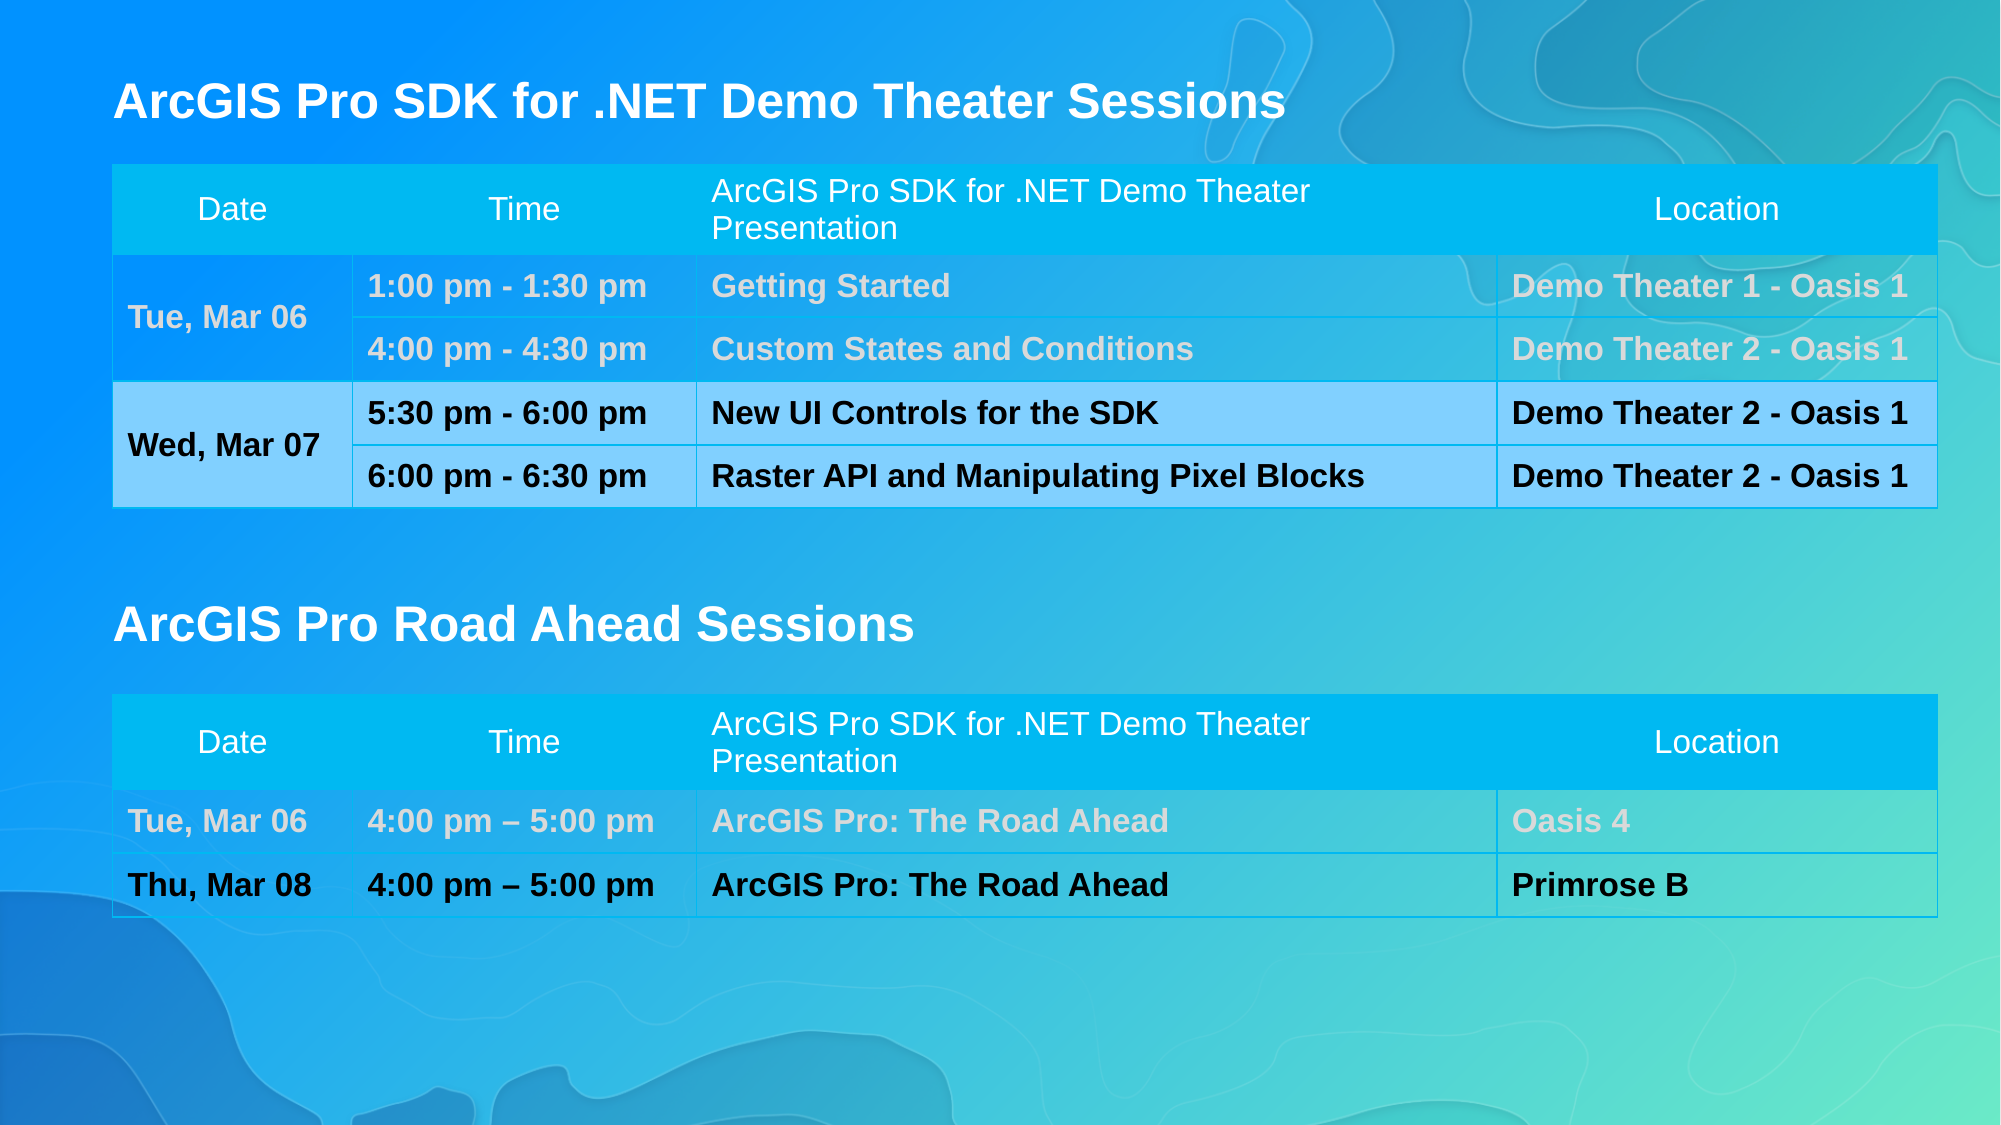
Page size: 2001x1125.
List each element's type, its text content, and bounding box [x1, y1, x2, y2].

title ArcGIS Pro SDK for .NET Demo Theater Sessions [112, 68, 1889, 130]
table_header Location [1498, 695, 1937, 789]
table_header Date [113, 695, 352, 789]
table_cell 1:00 pm - 1:30 pm [353, 255, 696, 316]
table_cell Tue, Mar 06 [113, 255, 352, 380]
picture [0, 768, 740, 1125]
table_header Time [353, 695, 696, 789]
table_cell Oasis 4 [1498, 790, 1937, 852]
table_cell 5:30 pm - 6:00 pm [353, 382, 696, 444]
table_cell Raster API and Manipulating Pixel Blocks [697, 446, 1496, 507]
table_cell New UI Controls for the SDK [697, 382, 1496, 444]
table_cell Demo Theater 2 - Oasis 1 [1498, 446, 1937, 507]
table_header ArcGIS Pro SDK for .NET Demo Theater Presentation [697, 165, 1496, 253]
table_cell 6:00 pm - 6:30 pm [353, 446, 696, 507]
table_header Time [353, 165, 696, 253]
table_cell Custom States and Conditions [697, 318, 1496, 380]
text_box ArcGIS Pro Road Ahead Sessions [112, 591, 1889, 652]
table_cell 4:00 pm - 4:30 pm [353, 318, 696, 380]
table_cell Demo Theater 2 - Oasis 1 [1498, 382, 1937, 444]
picture [1149, 0, 2000, 184]
table_cell 4:00 pm – 5:00 pm [353, 854, 696, 916]
table_cell Demo Theater 2 - Oasis 1 [1498, 318, 1937, 380]
table_cell Thu, Mar 08 [113, 854, 352, 916]
table_cell Getting Started [697, 255, 1496, 316]
table_cell ArcGIS Pro: The Road Ahead [697, 790, 1496, 852]
table_cell Primrose B [1498, 854, 1937, 916]
table_cell 4:00 pm – 5:00 pm [353, 790, 696, 852]
table_cell Demo Theater 1 - Oasis 1 [1498, 255, 1937, 316]
table_cell Wed, Mar 07 [113, 382, 352, 507]
table_cell ArcGIS Pro: The Road Ahead [697, 854, 1496, 916]
table_header Date [113, 165, 352, 253]
table_cell Tue, Mar 06 [113, 790, 352, 852]
table_header Location [1498, 165, 1937, 253]
table_header ArcGIS Pro SDK for .NET Demo Theater Presentation [697, 695, 1496, 789]
